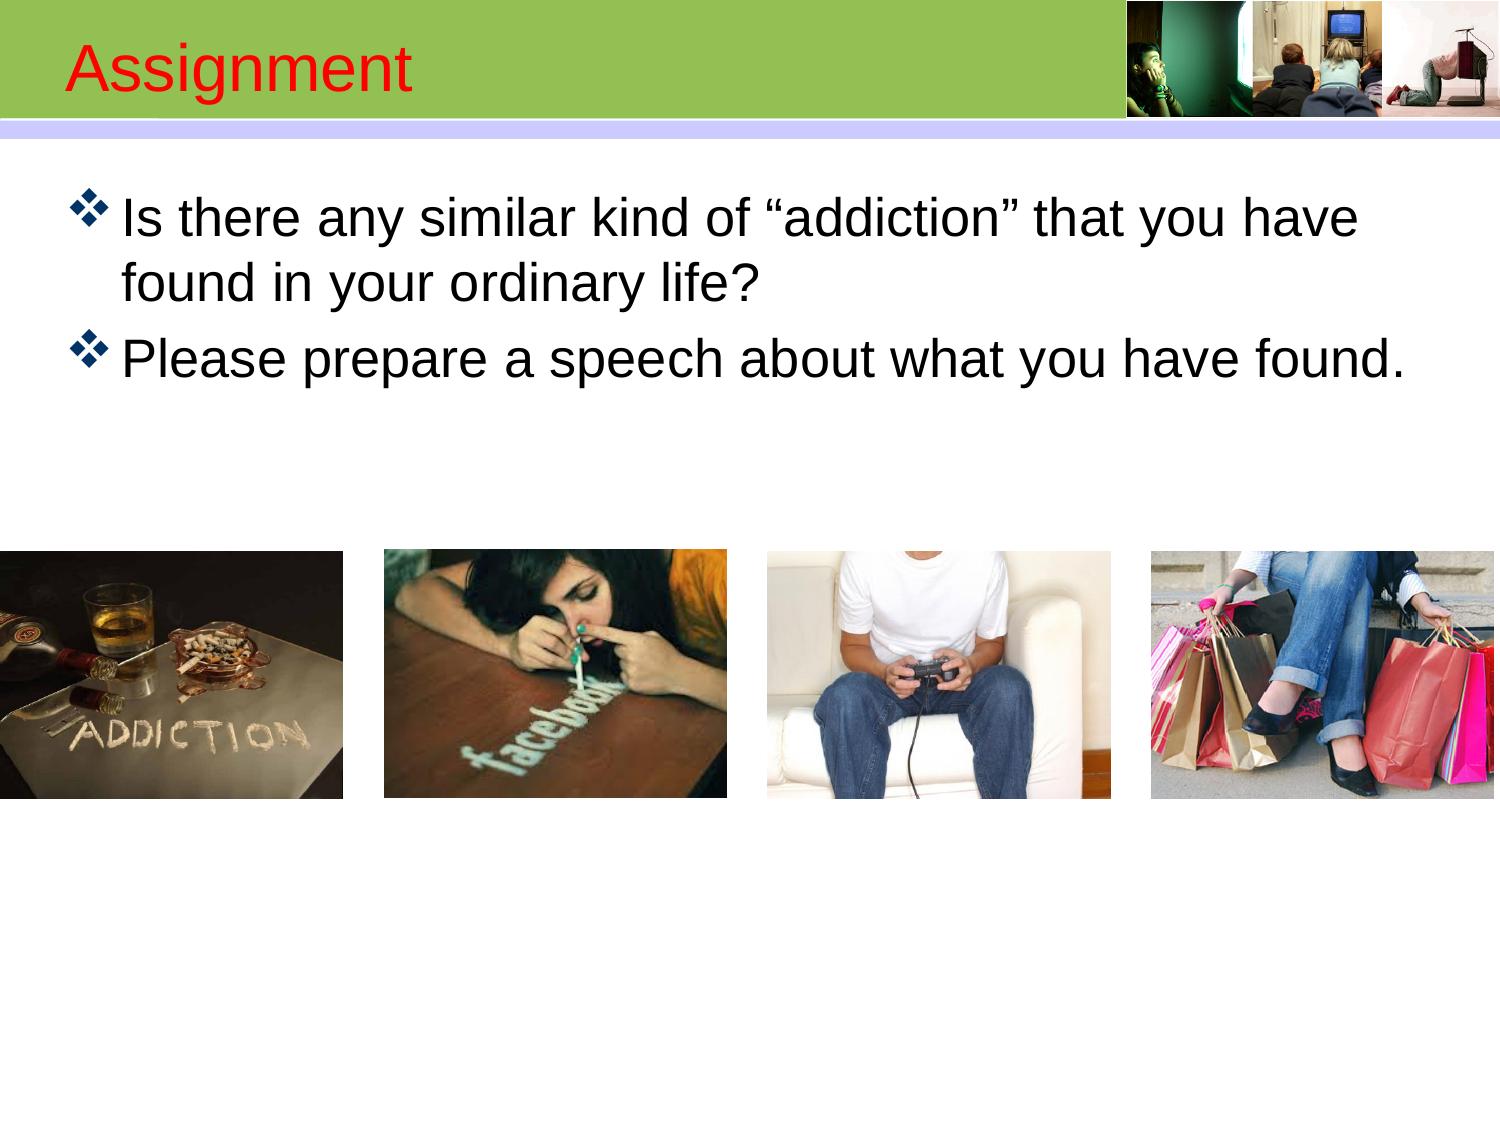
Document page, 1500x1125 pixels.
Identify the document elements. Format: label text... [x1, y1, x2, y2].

title Assignment [49, 24, 1213, 106]
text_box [0, 547, 1500, 799]
picture [1127, 1, 1500, 117]
list Is there any similar kind of “addiction” that you have found in your ordinary life? Please prepare a speech about what you have found. [49, 174, 1438, 480]
